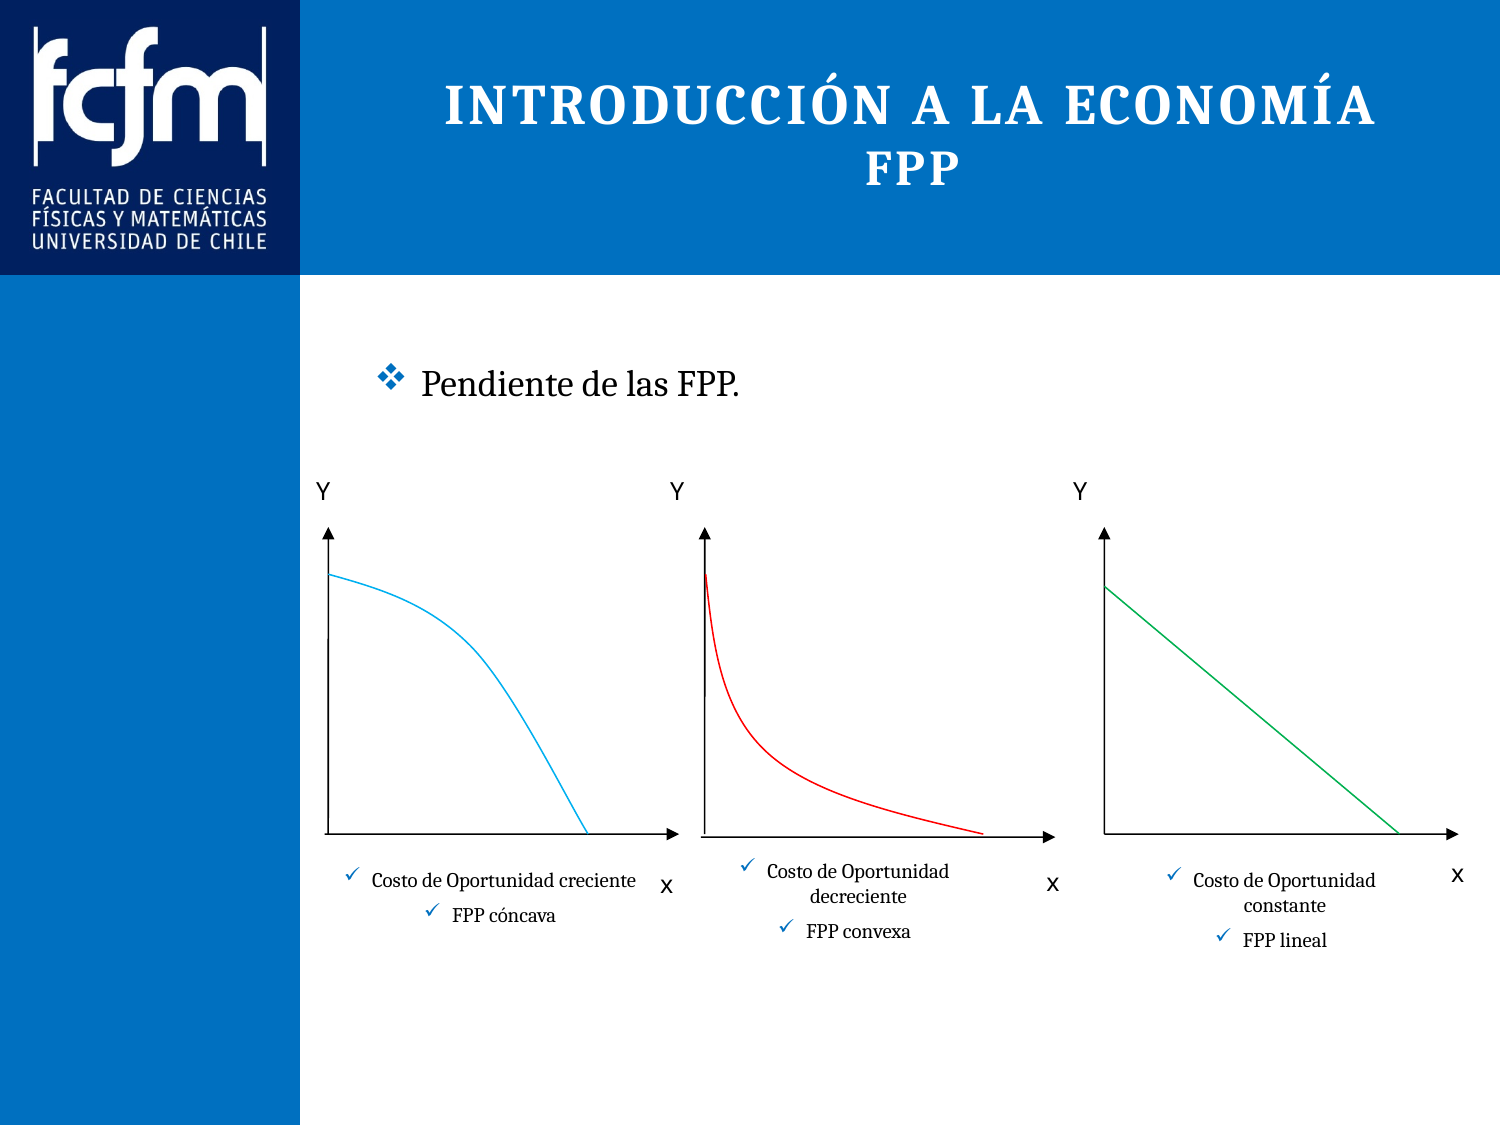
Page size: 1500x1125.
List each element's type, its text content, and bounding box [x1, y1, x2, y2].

text_box x [645, 861, 693, 907]
text_box Y [301, 467, 360, 513]
text_box [700, 830, 1056, 844]
text_box Y [1058, 467, 1106, 513]
text_box Costo de Oportunidad creciente FPP cóncava [324, 859, 656, 935]
picture [29, 18, 272, 254]
text_box [1400, 827, 1459, 841]
text_box Pendiente de las FPP. [359, 351, 1376, 412]
text_box x [1031, 859, 1079, 904]
text_box [705, 574, 984, 835]
text_box [698, 527, 711, 835]
text_box Costo de Oportunidad decreciente FPP convexa [679, 849, 1010, 950]
text_box [328, 574, 589, 835]
text_box [1098, 527, 1111, 586]
text_box [322, 527, 335, 574]
text_box Costo de Oportunidad constante FPP lineal [1105, 859, 1437, 960]
title Introducción a la economía FPP [399, 37, 1425, 225]
text_box [589, 827, 680, 841]
text_box Y [655, 467, 703, 513]
text_box x [1436, 849, 1484, 895]
